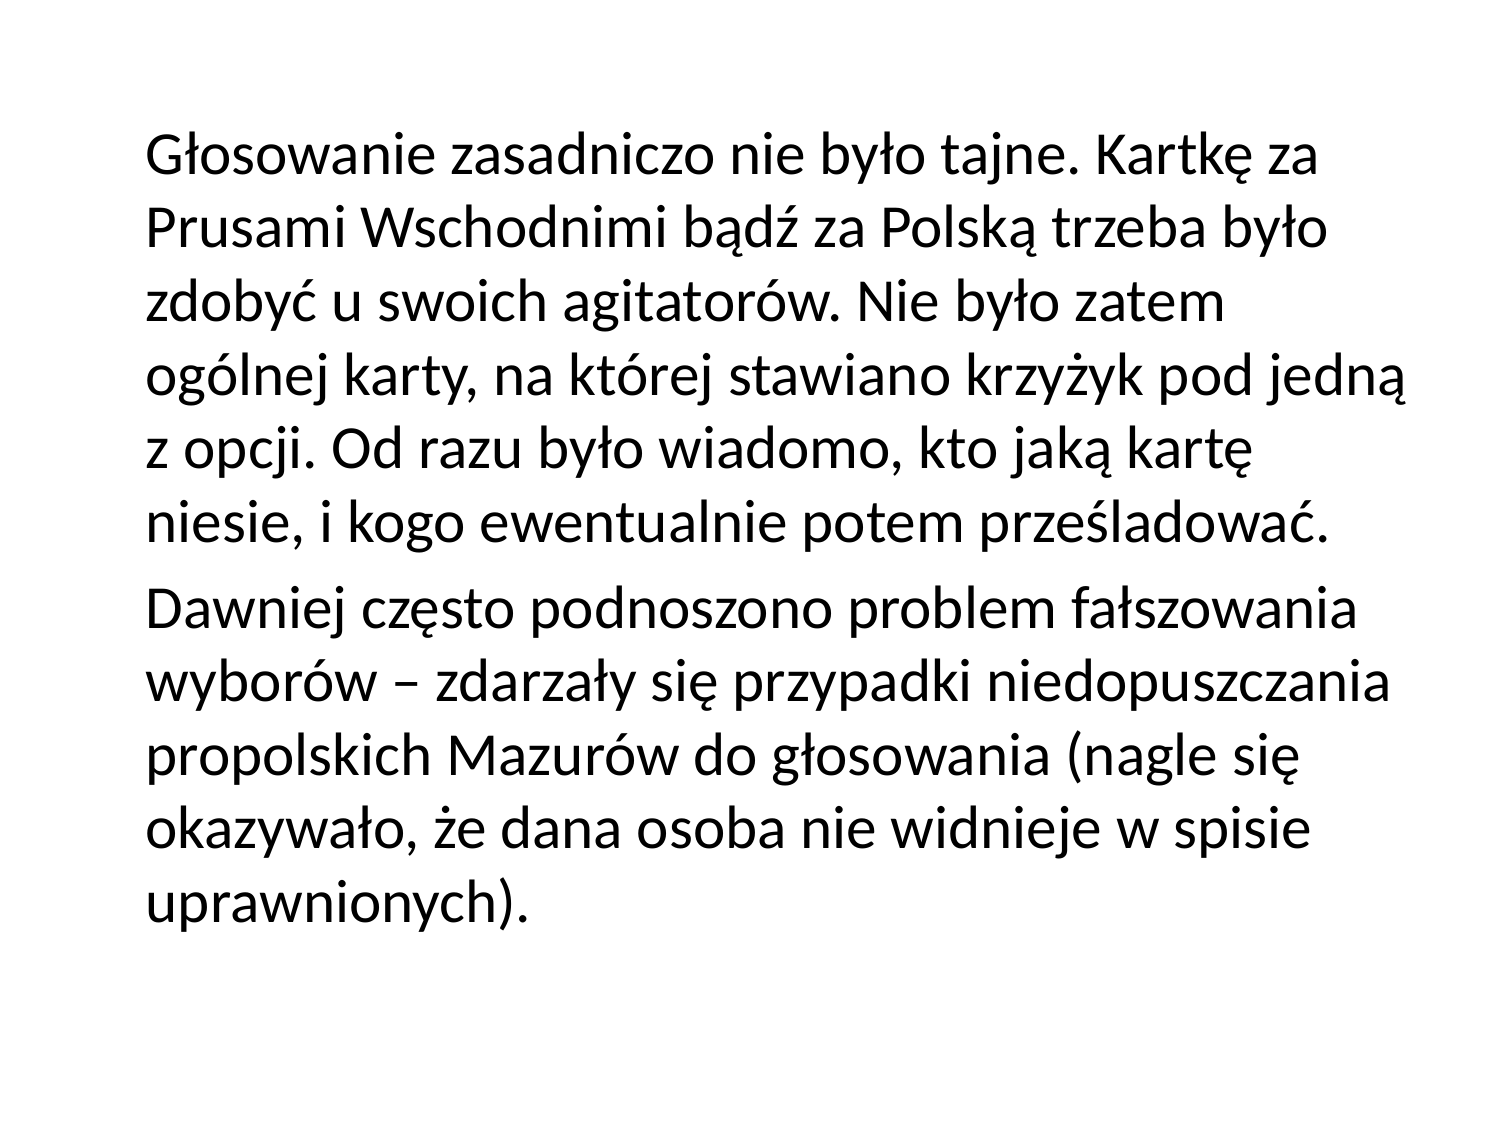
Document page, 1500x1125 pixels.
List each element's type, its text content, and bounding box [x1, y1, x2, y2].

list Głosowanie zasadniczo nie było tajne. Kartkę za Prusami Wschodnimi bądź za Polską trzeba było zdobyć u swoich agitatorów. Nie było zatem ogólnej karty, na której stawiano krzyżyk pod jedną z opcji. Od razu było wiadomo, kto jaką kartę niesie, i kogo ewentualnie potem prześladować. Dawniej często podnoszono problem fałszowania wyborów – zdarzały się przypadki niedopuszczania propolskich Mazurów do głosowania (nagle się okazywało, że dana osoba nie widnieje w spisie uprawnionych). [75, 105, 1425, 1005]
